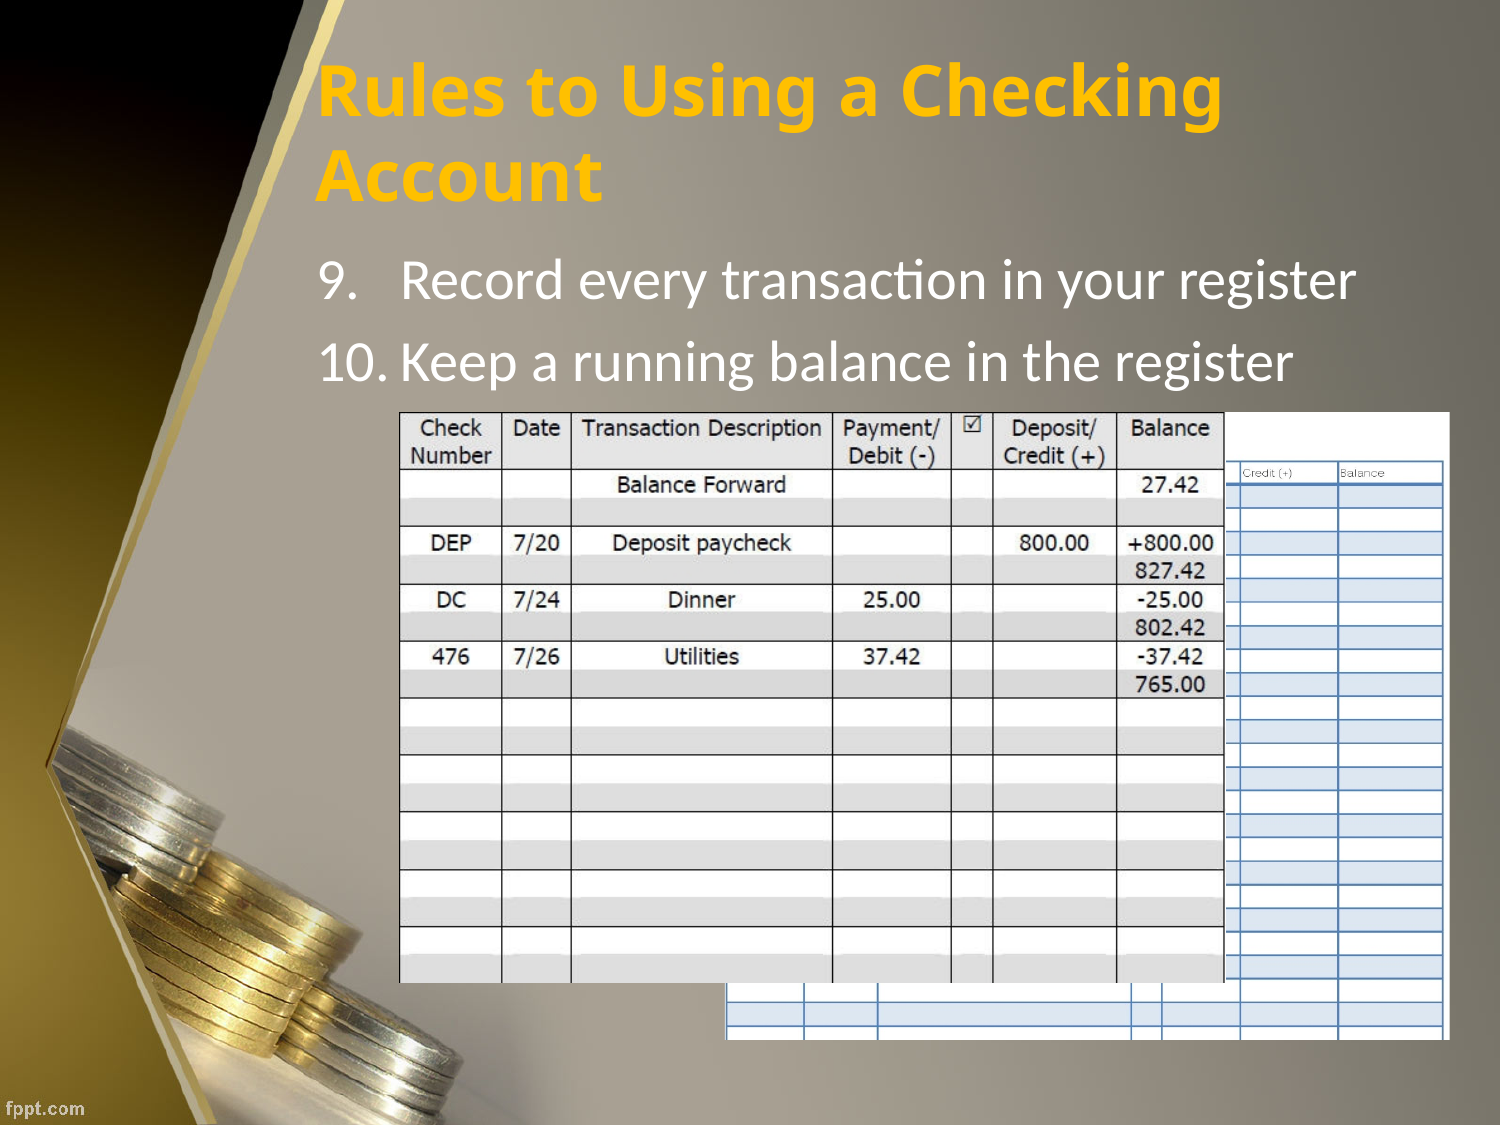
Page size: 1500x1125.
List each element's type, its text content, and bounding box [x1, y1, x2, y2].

list Record every transaction in your register Keep a running balance in the register [300, 234, 1452, 936]
picture [0, 0, 1500, 1125]
title Rules to Using a Checking Account [300, 36, 1452, 224]
